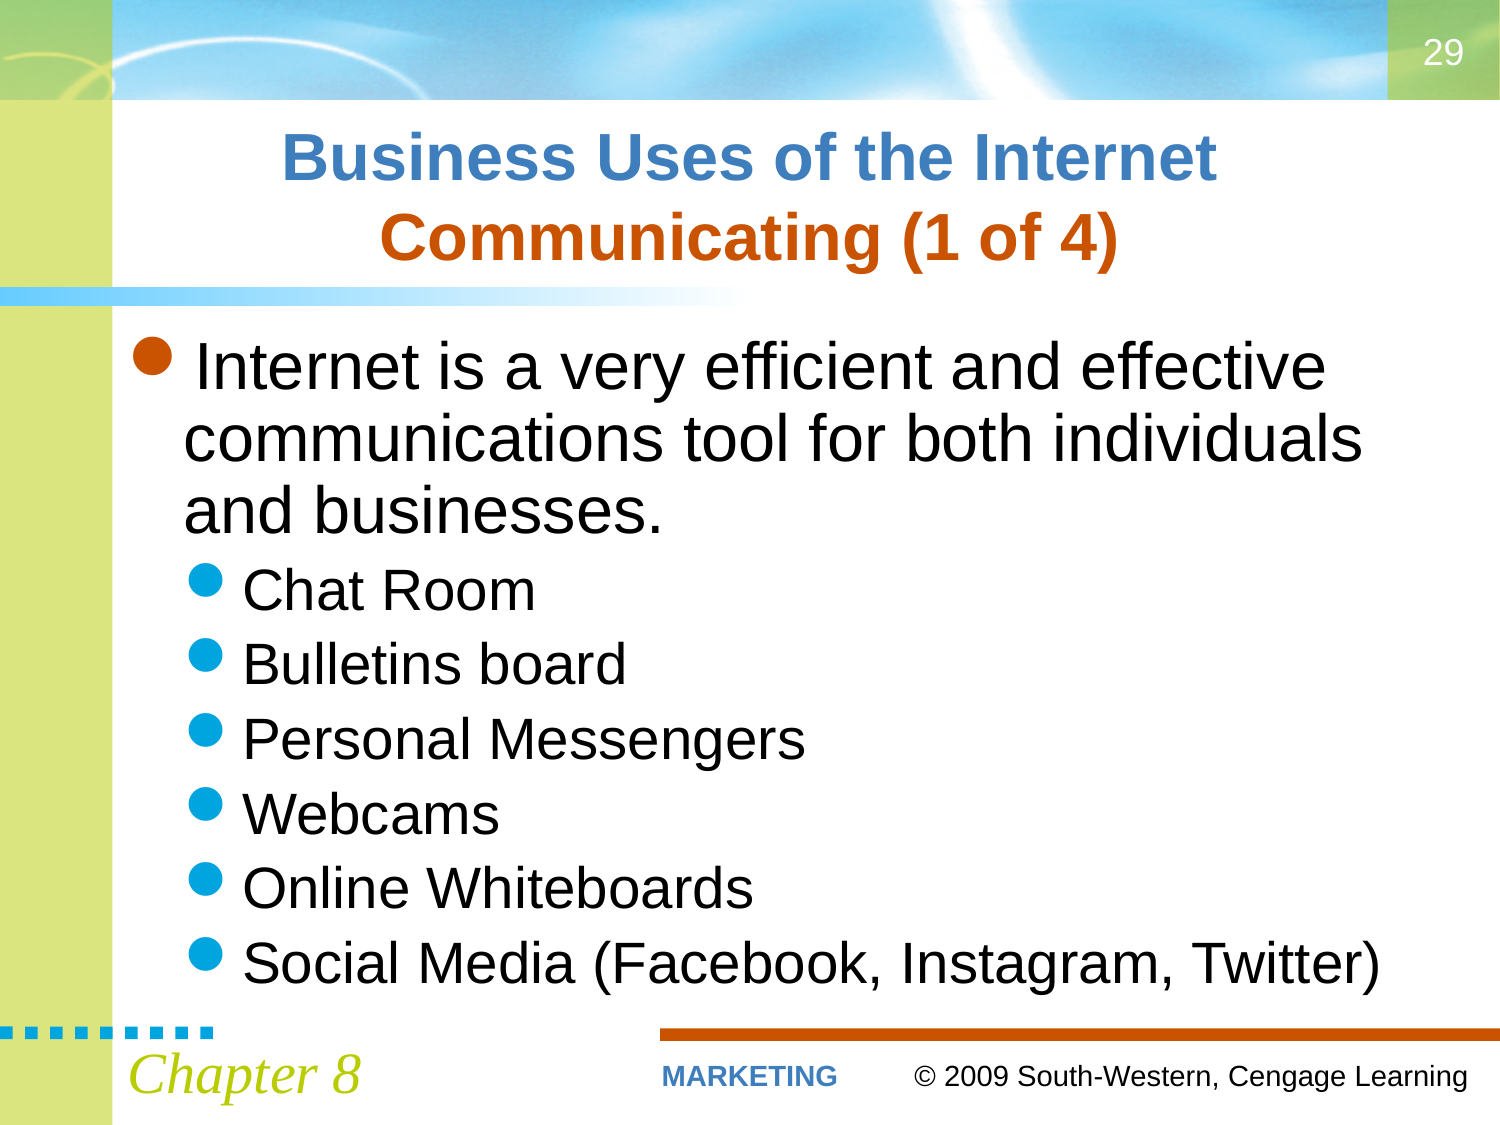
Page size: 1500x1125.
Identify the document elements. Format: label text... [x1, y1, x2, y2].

title Business Uses of the Internet Communicating (1 of 4) [112, 99, 1388, 288]
footer Chapter 8 [112, 1012, 638, 1113]
list Internet is a very efficient and effective communications tool for both individuals and businesses. Chat Room Bulletins board Personal Messengers Webcams Online Whiteboards Social Media (Facebook, Instagram, Twitter) [112, 324, 1413, 1001]
slide_number 29 [1387, 0, 1500, 101]
